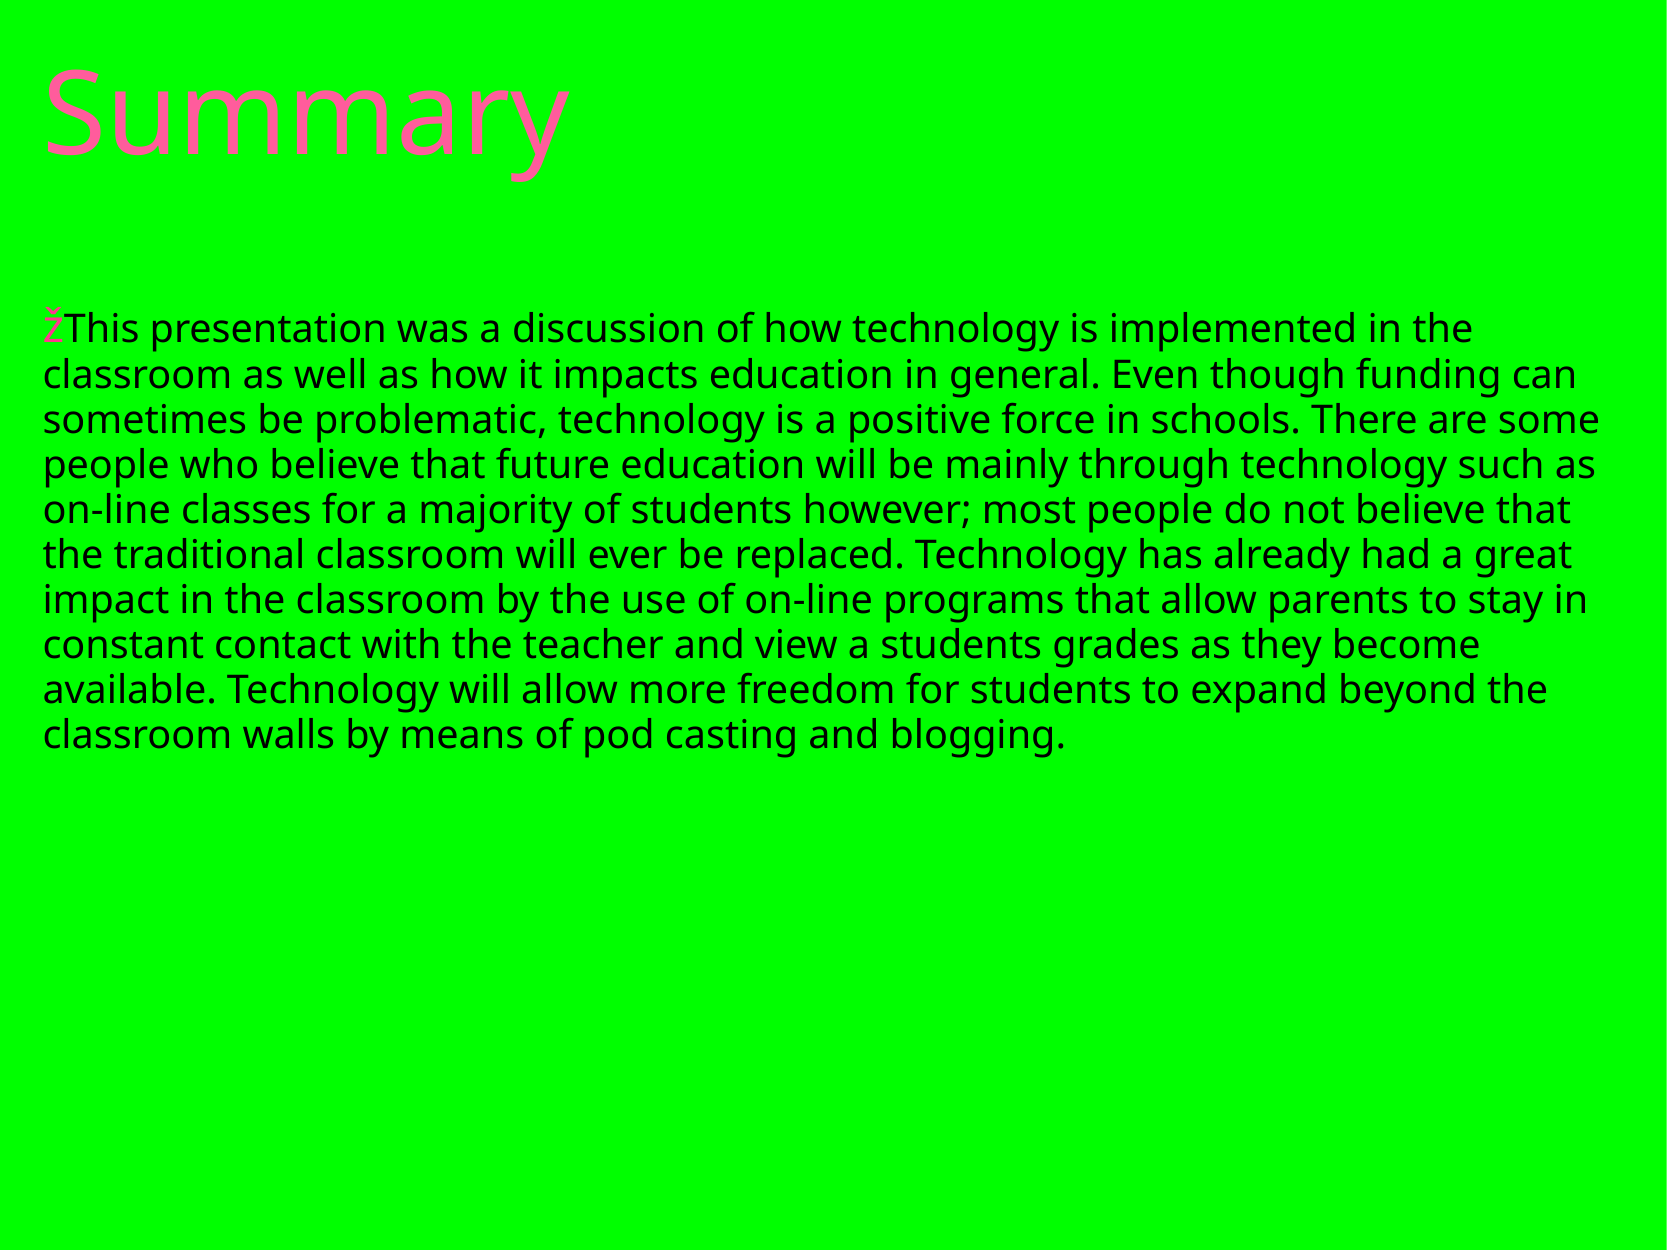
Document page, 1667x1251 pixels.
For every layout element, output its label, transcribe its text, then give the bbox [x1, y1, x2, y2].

title Summary [42, 47, 1629, 299]
list žThis presentation was a discussion of how technology is implemented in the classroom as well as how it impacts education in general. Even though funding can sometimes be problematic, technology is a positive force in schools. There are some people who believe that future education will be mainly through technology such as on-line classes for a majority of students however; most people do not believe that the traditional classroom will ever be replaced. Technology has already had a great impact in the classroom by the use of on-line programs that allow parents to stay in constant contact with the teacher and view a students grades as they become available. Technology will allow more freedom for students to expand beyond the classroom walls by means of pod casting and blogging. [42, 299, 1629, 1202]
